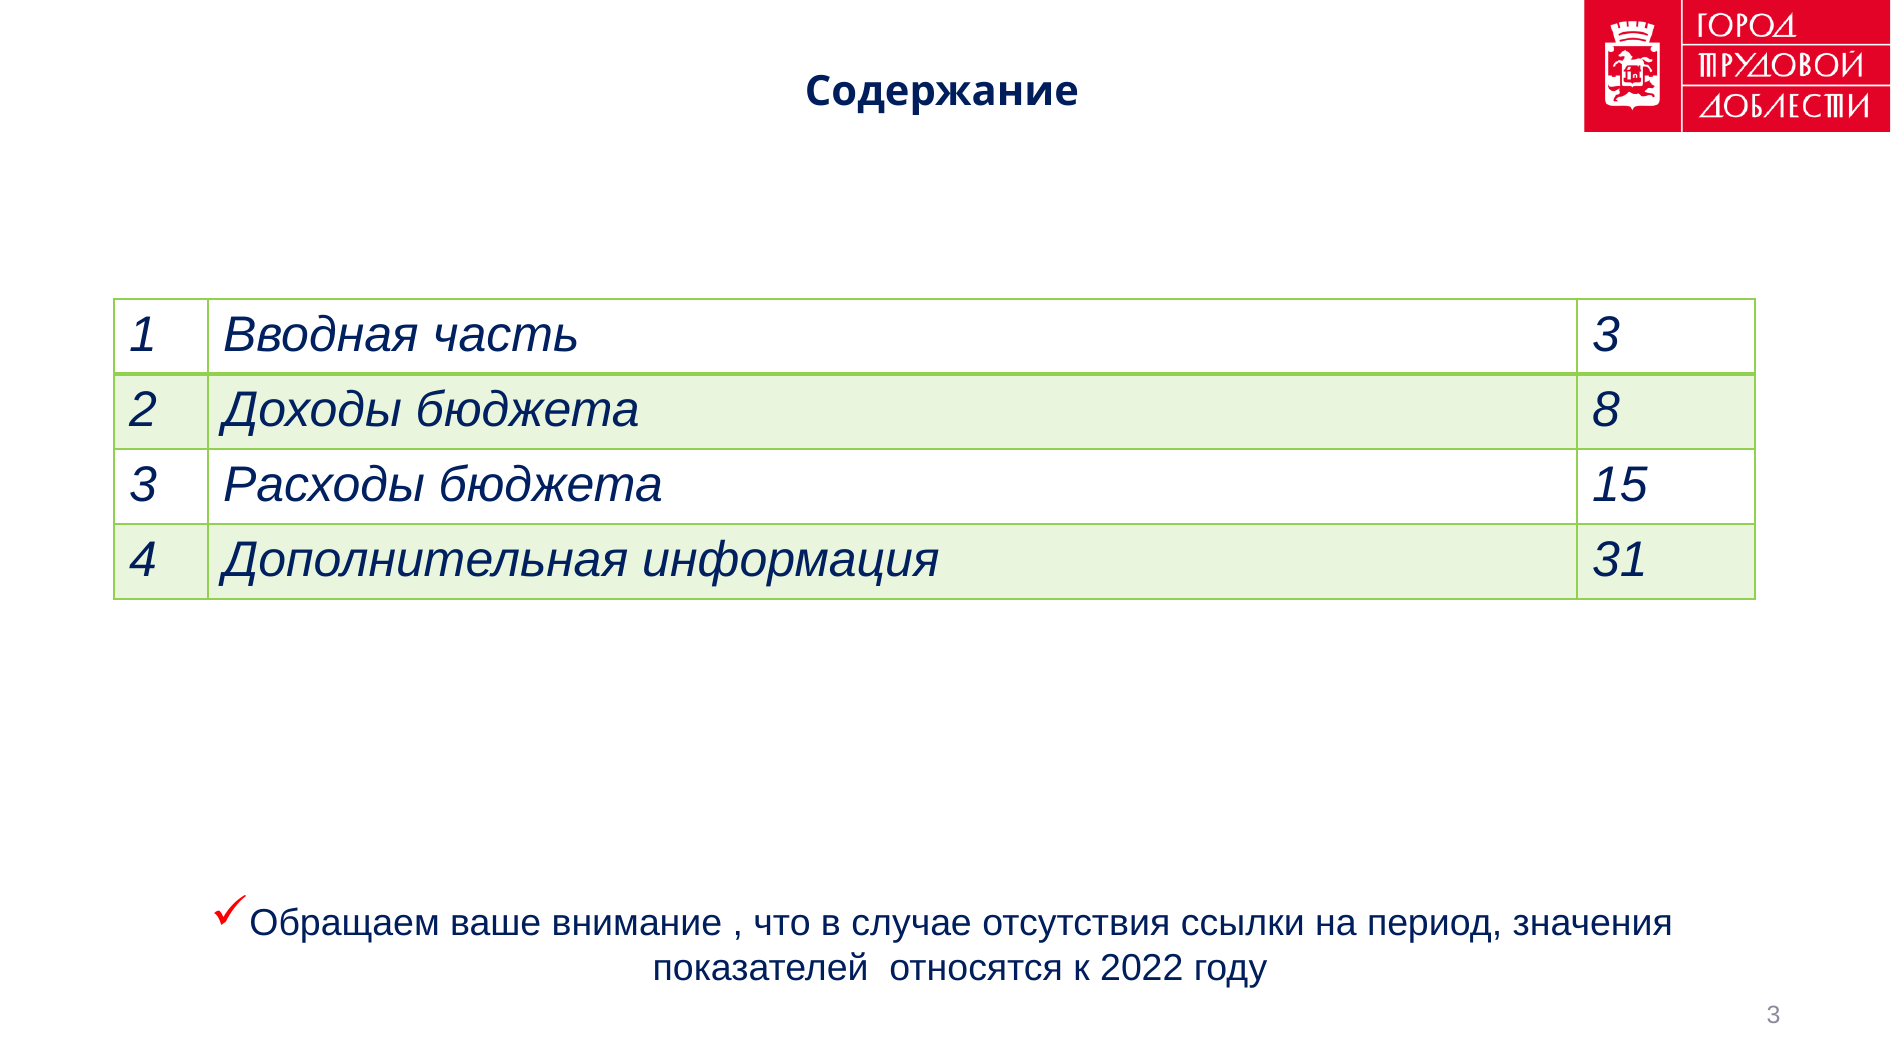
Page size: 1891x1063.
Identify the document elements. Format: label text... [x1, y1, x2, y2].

text_box Содержание [36, 56, 1577, 121]
table_cell Расходы бюджета [209, 450, 1576, 523]
table_cell 15 [1578, 450, 1754, 523]
table_cell 31 [1578, 525, 1754, 598]
table_header 3 [1578, 300, 1754, 372]
text_box Обращаем ваше внимание , что в случае отсутствия ссылки на период, значения показателей относятся к 2022 году [114, 890, 1771, 995]
table_header Вводная часть [209, 300, 1576, 372]
table_header 1 [115, 300, 207, 372]
picture [1584, 0, 1891, 132]
table_cell 3 [115, 450, 207, 523]
slide_number 3 [1354, 985, 1796, 1042]
table_cell 2 [115, 376, 207, 448]
table_cell Дополнительная информация [209, 525, 1576, 598]
table_cell 4 [115, 525, 207, 598]
table_cell 8 [1578, 376, 1754, 448]
table_cell Доходы бюджета [209, 376, 1576, 448]
